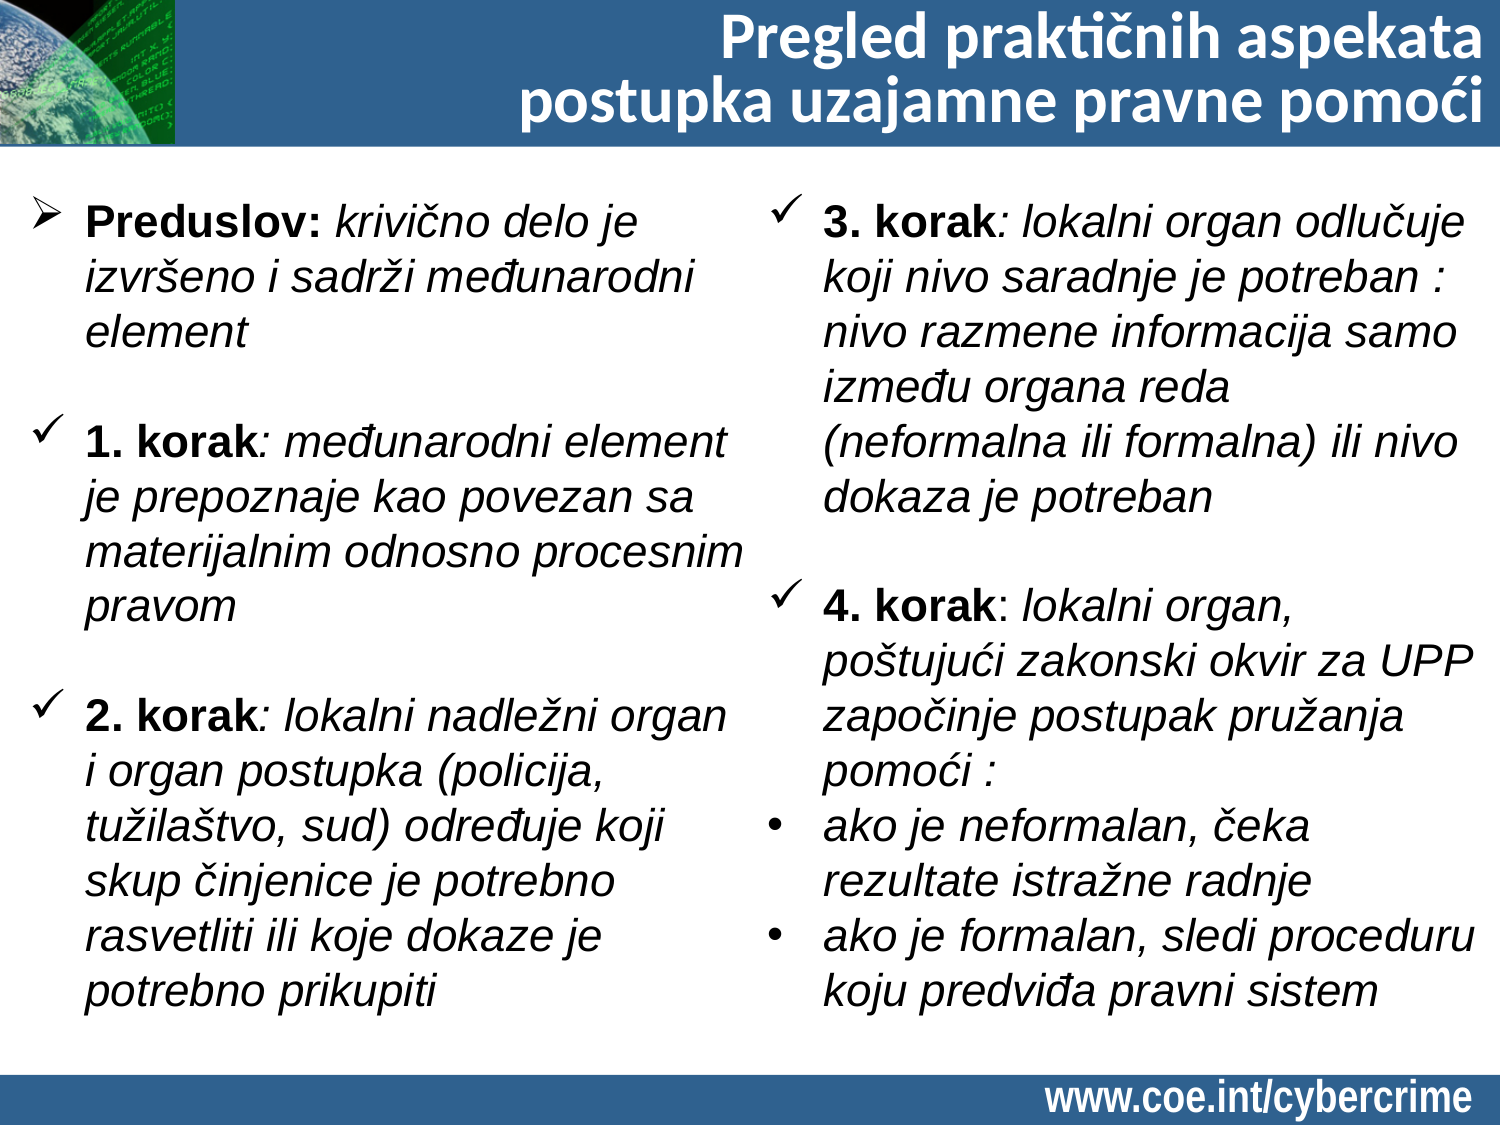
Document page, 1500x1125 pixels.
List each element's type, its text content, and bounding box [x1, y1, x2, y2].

picture [0, 0, 175, 144]
text_box Preduslov: krivično delo je izvršeno i sadrži međunarodni element 1. korak: međunarodni element je prepoznaje kao povezan sa materijalnim odnosno procesnim pravom 2. korak: lokalni nadležni organ i organ postupka (policija, tužilaštvo, sud) određuje koji skup činjenice je potrebno rasvetliti ili koje dokaze je potrebno prikupiti [14, 183, 752, 1079]
text_box 3. korak: lokalni organ odlučuje koji nivo saradnje je potreban : nivo razmene informacija samo između organa reda (neformalna ili formalna) ili nivo dokaza je potreban 4. korak: lokalni organ, poštujući zakonski okvir za UPP započinje postupak pružanja pomoći : ako je neformalan, čeka rezultate istražne radnje ako je formalan, sledi proceduru koju predviđa pravni sistem [752, 183, 1500, 1079]
text_box www.coe.int/cybercrime [1030, 1079, 1500, 1125]
text_box Pregled praktičnih aspekata postupka uzajamne pravne pomoći [177, 0, 1500, 149]
text_box [0, 1073, 1030, 1125]
